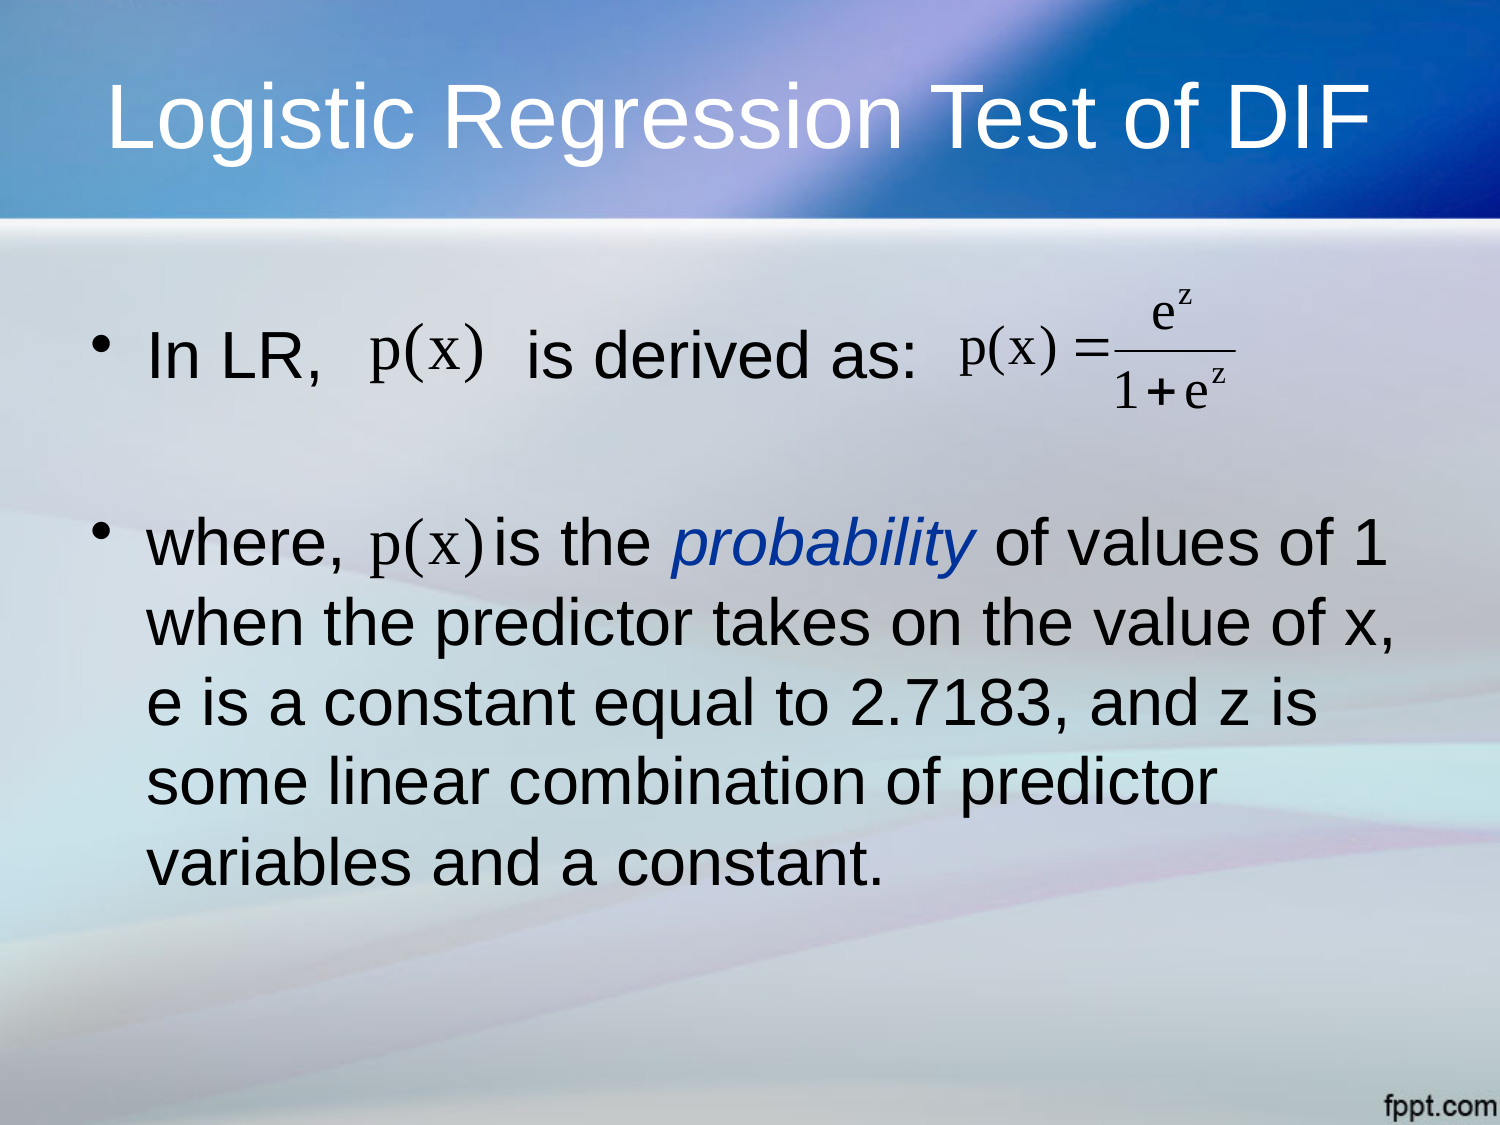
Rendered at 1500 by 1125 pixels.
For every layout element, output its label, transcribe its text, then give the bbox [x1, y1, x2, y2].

list In LR, is derived as: where, is the probability of values of 1 when the predictor takes on the value of x, e is a constant equal to 2.7183, and z is some linear combination of predictor variables and a constant. [75, 304, 1425, 1047]
title Logistic Regression Test of DIF [64, 31, 1415, 192]
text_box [950, 266, 1249, 421]
picture [0, 0, 1500, 1125]
